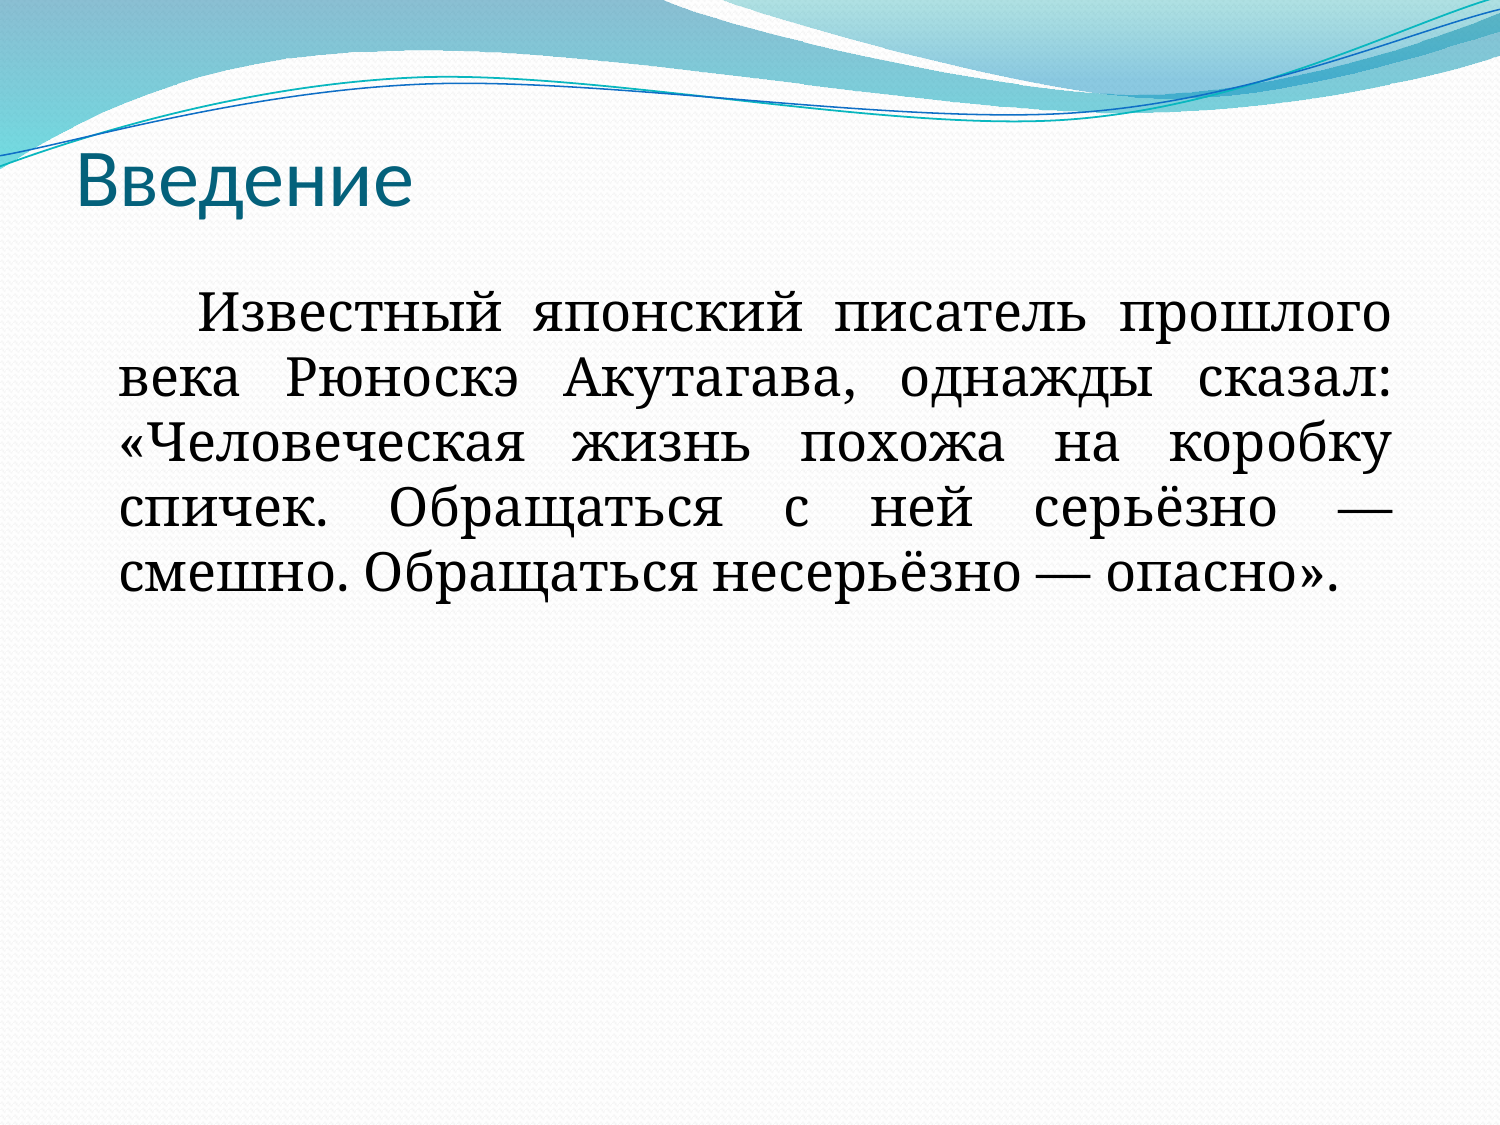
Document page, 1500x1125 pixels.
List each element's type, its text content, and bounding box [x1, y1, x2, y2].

list Известный японский писатель прошлого века Рюноскэ Акутагава, однажды сказал: «Человеческая жизнь похожа на коробку спичек. Обращаться с ней серьёзно — смешно. Обращаться несерьёзно — опасно». [58, 269, 1409, 990]
title Введение [75, 115, 1425, 223]
